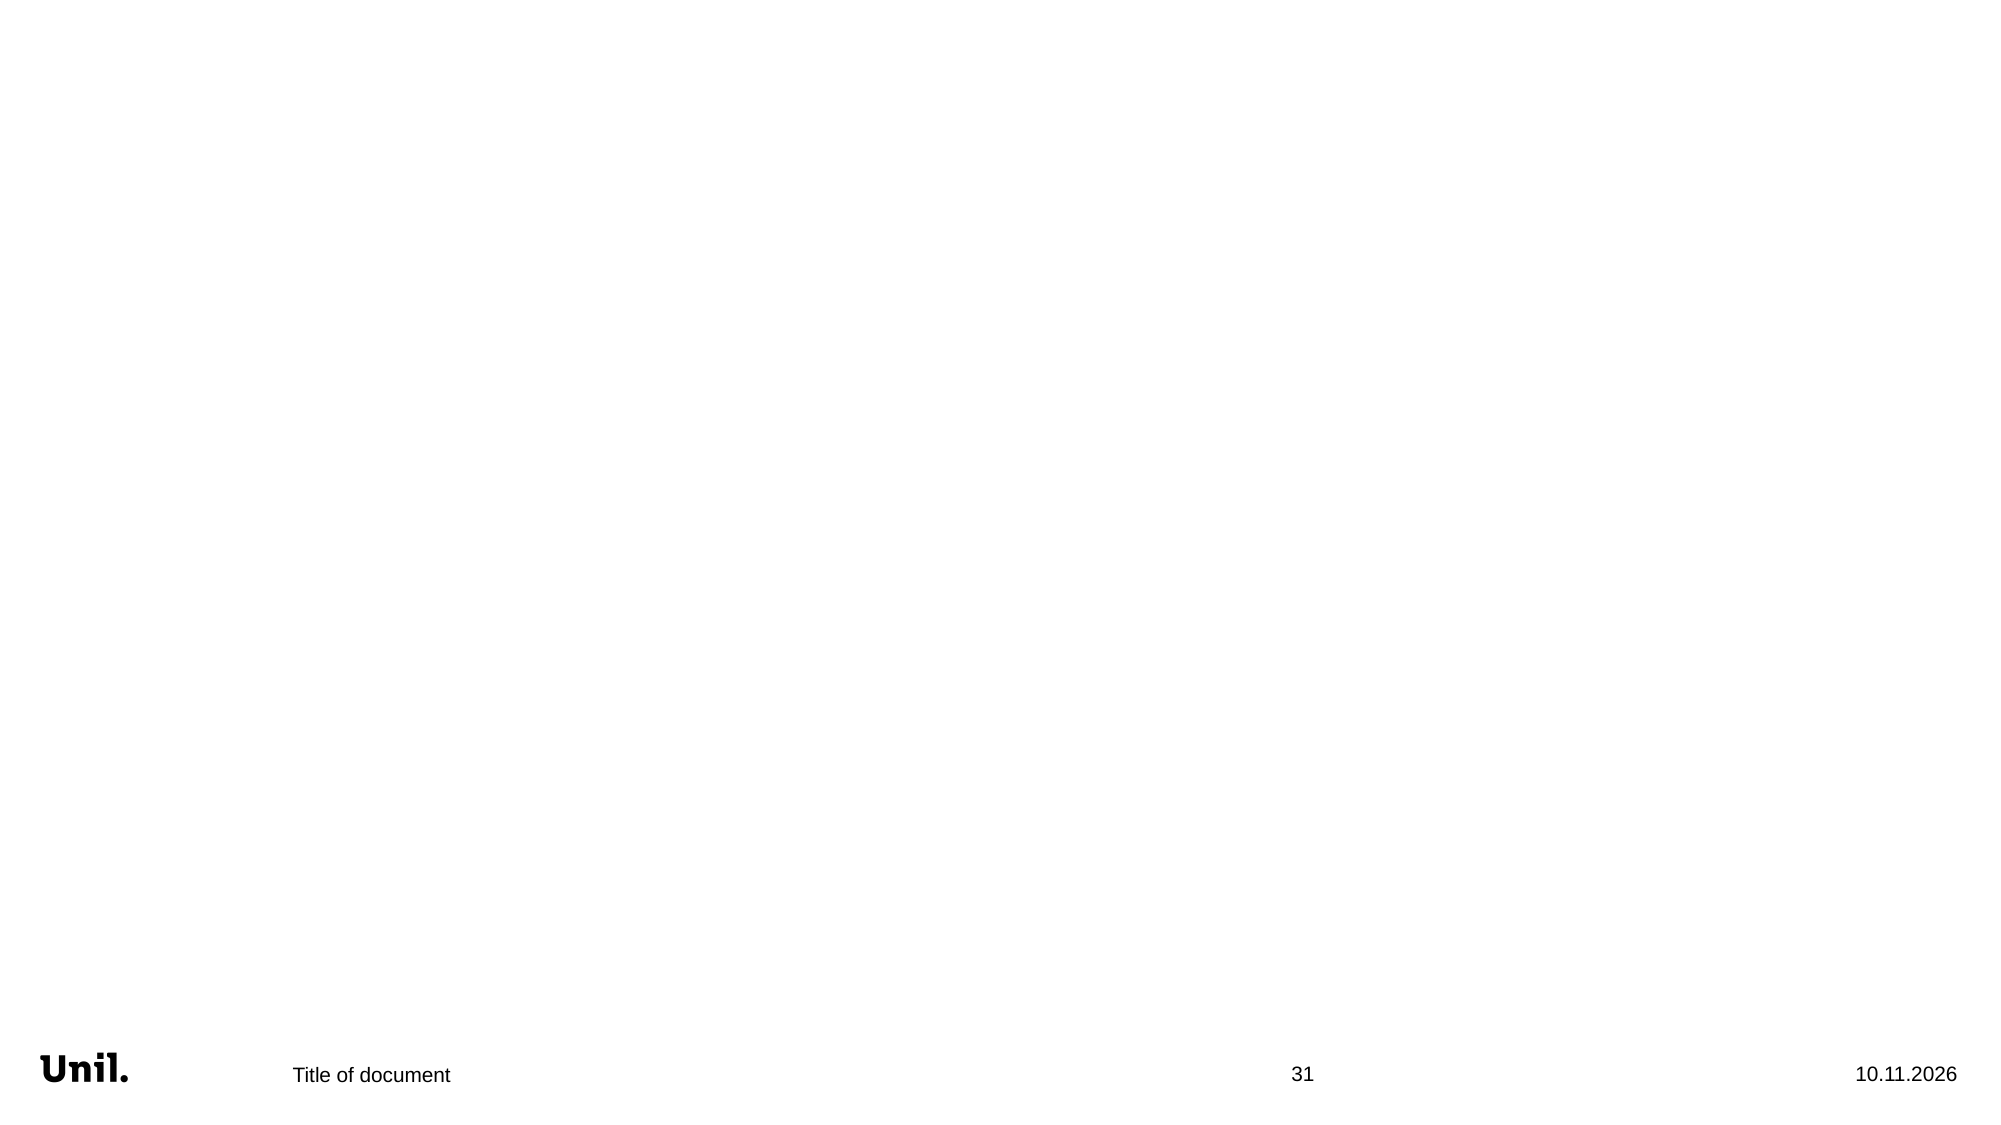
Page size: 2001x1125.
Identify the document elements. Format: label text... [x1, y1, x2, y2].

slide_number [1789, 1026, 1958, 1086]
footer Title of document [292, 1011, 1048, 1087]
slide_number 31 [1250, 1037, 1355, 1086]
picture [27, 1042, 141, 1095]
